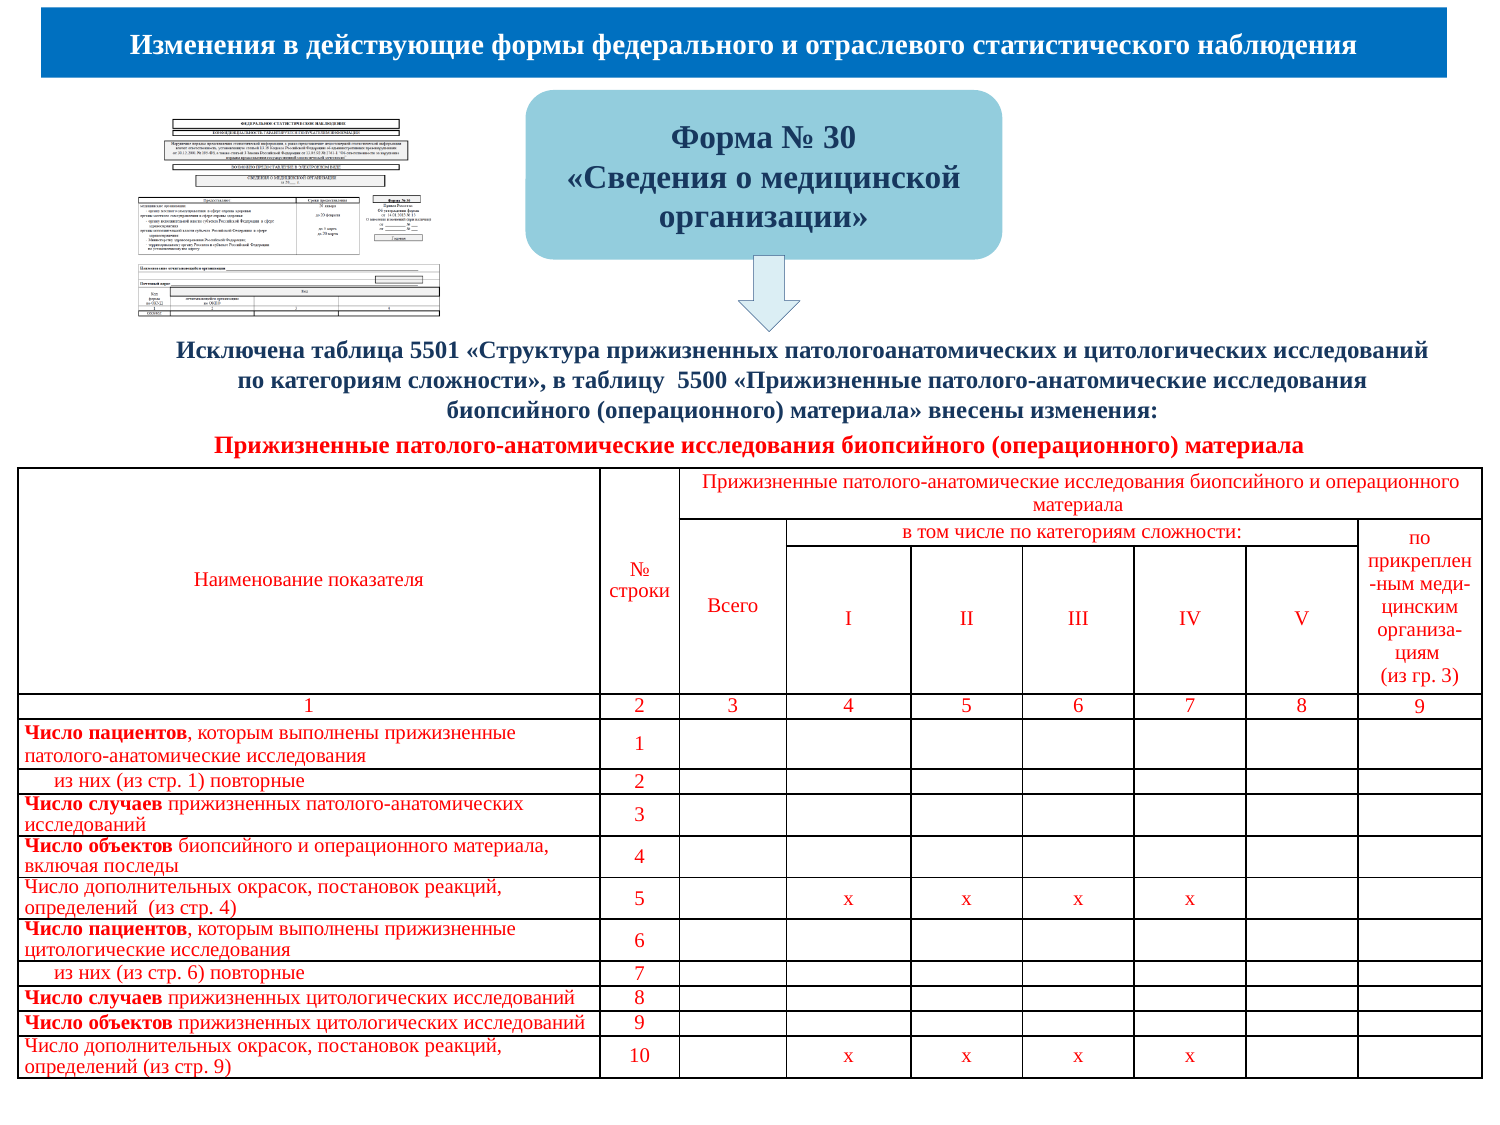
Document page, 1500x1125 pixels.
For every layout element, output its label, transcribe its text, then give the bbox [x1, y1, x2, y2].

table_cell [787, 962, 910, 985]
table_cell [1023, 1012, 1133, 1035]
text_box Прижизненные патолого-анатомические исследования биопсийного (операционного) материала [199, 420, 1322, 466]
table_cell [680, 795, 786, 835]
table_header Прижизненные патолого-анатомические исследования биопсийного и операционного материала [680, 469, 1481, 518]
table_cell [912, 920, 1022, 960]
table_cell [1135, 1012, 1245, 1035]
table_cell [1359, 720, 1481, 768]
table_cell 7 [1135, 695, 1245, 718]
table_cell [680, 837, 786, 877]
table_cell 5 [601, 878, 679, 918]
table_cell V [1247, 547, 1357, 693]
table_cell [680, 987, 786, 1010]
table_cell Число случаев прижизненных патолого-анатомических исследований [19, 795, 599, 835]
table_cell [680, 962, 786, 985]
table_cell [1247, 837, 1357, 877]
table_cell 1 [19, 695, 599, 718]
table_cell [787, 837, 910, 877]
table_cell Число дополнительных окрасок, постановок реакций, определений (из стр. 4) [19, 878, 599, 918]
table_cell Всего [680, 520, 786, 693]
table_cell х [1023, 878, 1133, 918]
table_cell [1247, 1012, 1357, 1035]
table_cell [1023, 962, 1133, 985]
table_cell Число пациентов, которым выполнены прижизненные патолого-анатомические исследования [19, 720, 599, 768]
table_cell [1359, 1012, 1481, 1035]
table_cell [912, 987, 1022, 1010]
table_cell [912, 720, 1022, 768]
table_cell 3 [680, 695, 786, 718]
table_cell х [787, 1037, 910, 1077]
table_cell х [912, 878, 1022, 918]
table_cell [1247, 920, 1357, 960]
table_cell [1023, 920, 1133, 960]
table_cell 4 [787, 695, 910, 718]
table_cell [680, 770, 786, 793]
table_cell [1247, 962, 1357, 985]
table_cell II [912, 547, 1022, 693]
table_cell 9 [601, 1012, 679, 1035]
table_cell [912, 795, 1022, 835]
table_cell [680, 920, 786, 960]
table_cell [1247, 720, 1357, 768]
table_cell 1 [601, 720, 679, 768]
table_cell [680, 1012, 786, 1035]
table_cell [787, 920, 910, 960]
table_cell [787, 987, 910, 1010]
table_cell [1135, 920, 1245, 960]
table_cell [1247, 770, 1357, 793]
table_cell [912, 1012, 1022, 1035]
table_cell [1359, 1037, 1481, 1077]
table_cell [1359, 920, 1481, 960]
table_cell [1023, 795, 1133, 835]
table_cell из них (из стр. 6) повторные [19, 962, 599, 985]
table_cell 6 [601, 920, 679, 960]
table_cell [912, 962, 1022, 985]
table_cell 9 [1359, 695, 1481, 718]
text_box [736, 253, 803, 326]
table_cell [1247, 878, 1357, 918]
table_cell Число пациентов, которым выполнены прижизненные цитологические исследования [19, 920, 599, 960]
table_header Наименование показателя [19, 469, 599, 693]
table_cell х [1135, 878, 1245, 918]
table_cell по прикреплен-ным меди-цинским организа-циям (из гр. 3) [1359, 520, 1481, 693]
table_cell 7 [601, 962, 679, 985]
table_cell [787, 720, 910, 768]
table_cell Число объектов биопсийного и операционного материала, включая последы [19, 837, 599, 877]
table_cell [1359, 962, 1481, 985]
table_cell 2 [601, 770, 679, 793]
table_cell [1135, 770, 1245, 793]
table_cell [1359, 878, 1481, 918]
table_cell [1023, 720, 1133, 768]
text_box Изменения в действующие формы федерального и отраслевого статистического наблюдения [39, 5, 1449, 80]
table_cell [1359, 837, 1481, 877]
table_cell [787, 795, 910, 835]
table_cell х [787, 878, 910, 918]
picture [123, 101, 451, 330]
table_cell 2 [601, 695, 679, 718]
table_cell I [787, 547, 910, 693]
table_cell [680, 1037, 786, 1077]
table_cell III [1023, 547, 1133, 693]
table_cell [1247, 795, 1357, 835]
table_cell в том числе по категориям сложности: [787, 520, 1357, 545]
table_cell [1023, 987, 1133, 1010]
table_cell Число случаев прижизненных цитологических исследований [19, 987, 599, 1010]
table_cell [1135, 720, 1245, 768]
table_cell [680, 720, 786, 768]
table_cell х [1135, 1037, 1245, 1077]
table_cell 8 [1247, 695, 1357, 718]
table_cell х [912, 1037, 1022, 1077]
table_cell из них (из стр. 1) повторные [19, 770, 599, 793]
table_cell 5 [912, 695, 1022, 718]
table_cell [1135, 837, 1245, 877]
table_cell [1023, 837, 1133, 877]
table_cell [787, 770, 910, 793]
table_cell [1247, 987, 1357, 1010]
table_cell [1135, 987, 1245, 1010]
table_cell IV [1135, 547, 1245, 693]
table_cell [680, 878, 786, 918]
table_cell 6 [1023, 695, 1133, 718]
text_box Форма № 30 «Сведения о медицинской организации» [523, 87, 1005, 262]
table_cell [912, 837, 1022, 877]
table_cell 8 [601, 987, 679, 1010]
text_box Исключена таблица 5501 «Структура прижизненных патологоанатомических и цитологических исследований по категориям сложности», в таблицу 5500 «Прижизненные патолого-анатомические исследования биопсийного (операционного) материала» внесены изменения: [159, 326, 1447, 431]
table_cell [1135, 962, 1245, 985]
table_cell 4 [601, 837, 679, 877]
table_cell [1359, 770, 1481, 793]
table_header № строки [601, 469, 679, 693]
table_cell [1359, 987, 1481, 1010]
table_cell [787, 1012, 910, 1035]
table_cell Число объектов прижизненных цитологических исследований [19, 1012, 599, 1035]
table_cell [1359, 795, 1481, 835]
table_cell [1023, 770, 1133, 793]
table_cell 10 [601, 1037, 679, 1077]
table_cell [1135, 795, 1245, 835]
table_cell [912, 770, 1022, 793]
table_cell [1247, 1037, 1357, 1077]
table_cell 3 [601, 795, 679, 835]
table_cell х [1023, 1037, 1133, 1077]
table_cell Число дополнительных окрасок, постановок реакций, определений (из стр. 9) [19, 1037, 599, 1077]
